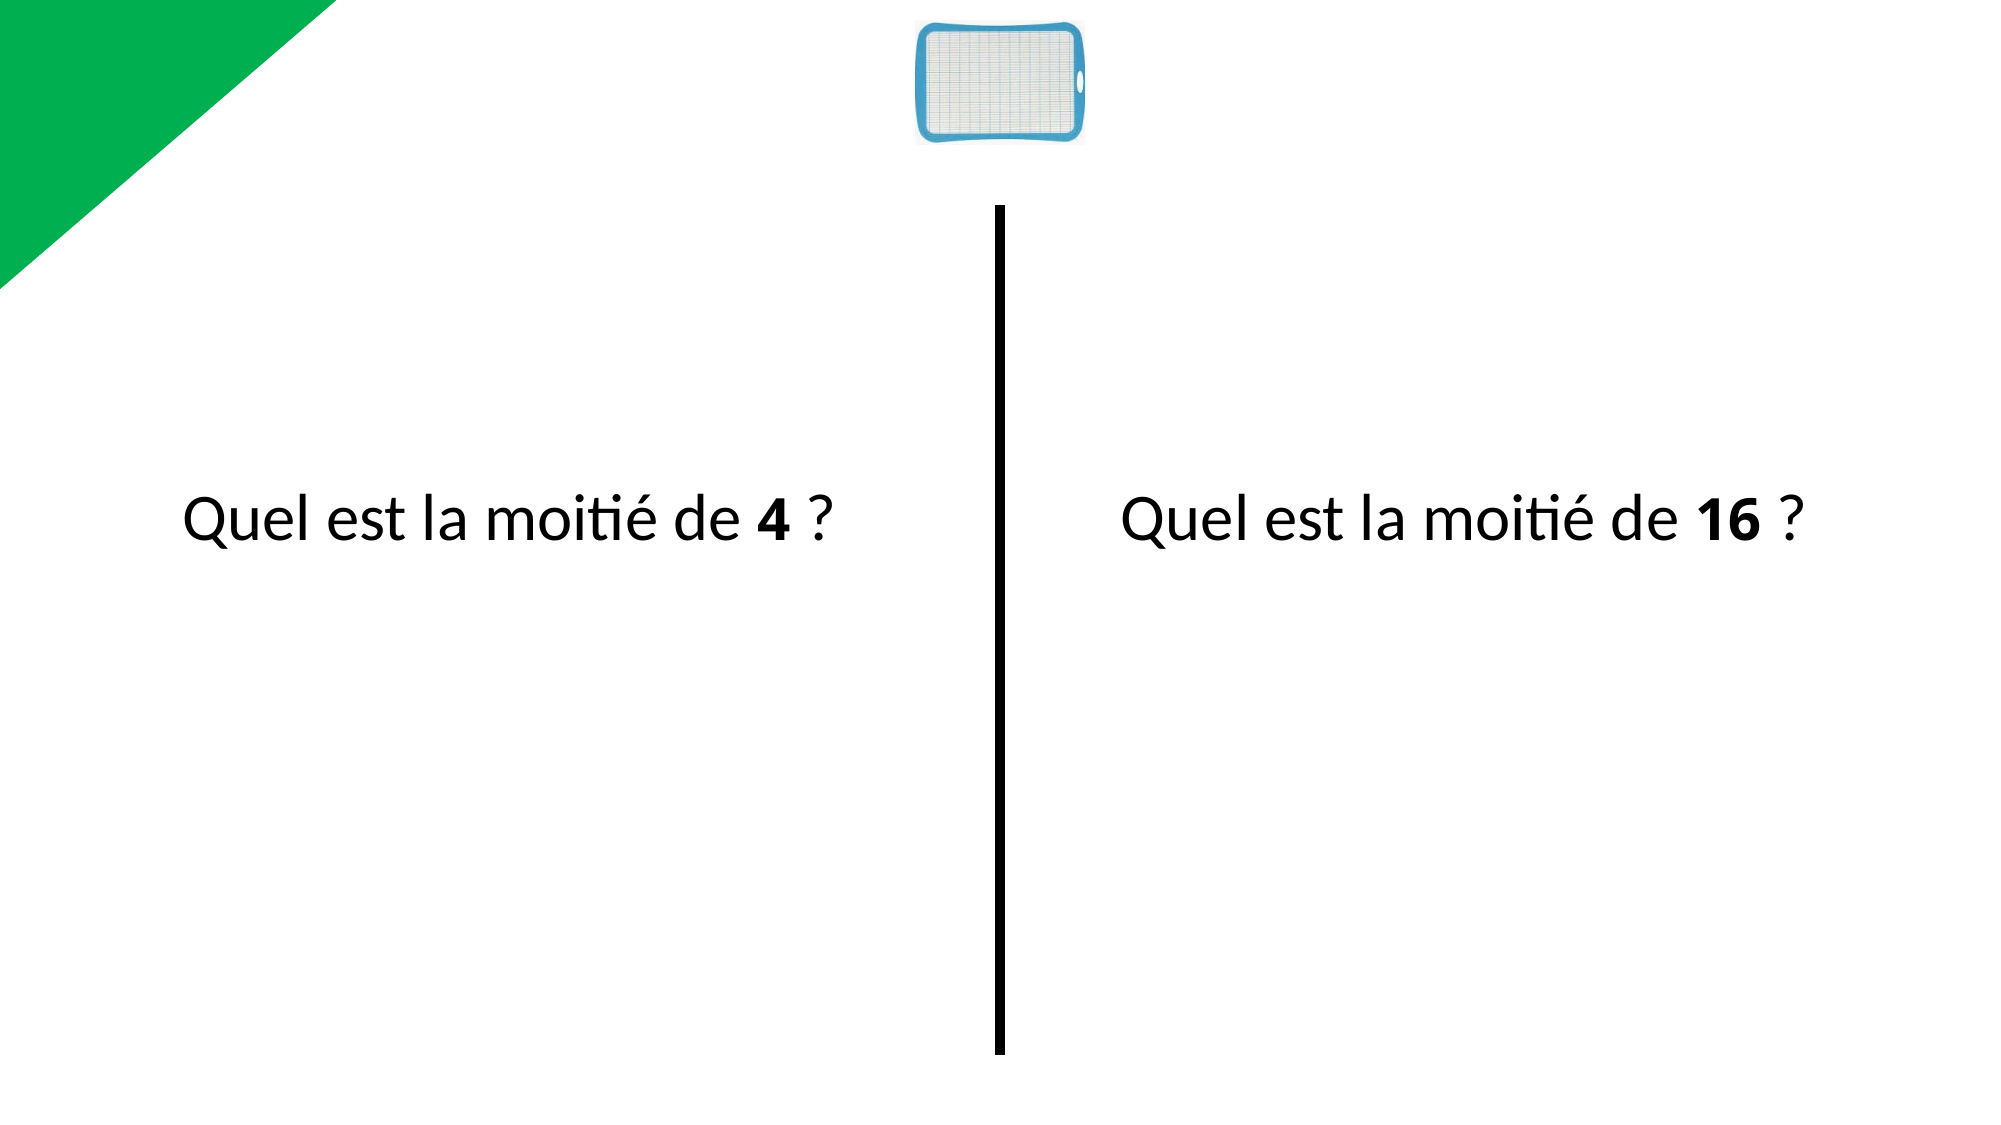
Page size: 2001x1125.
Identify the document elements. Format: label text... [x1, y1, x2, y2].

text_box [0, 0, 337, 290]
picture [914, 20, 1086, 145]
text_box Quel est la moitié de 16 ? [1106, 466, 1864, 562]
text_box Quel est la moitié de 4 ? [168, 466, 894, 562]
